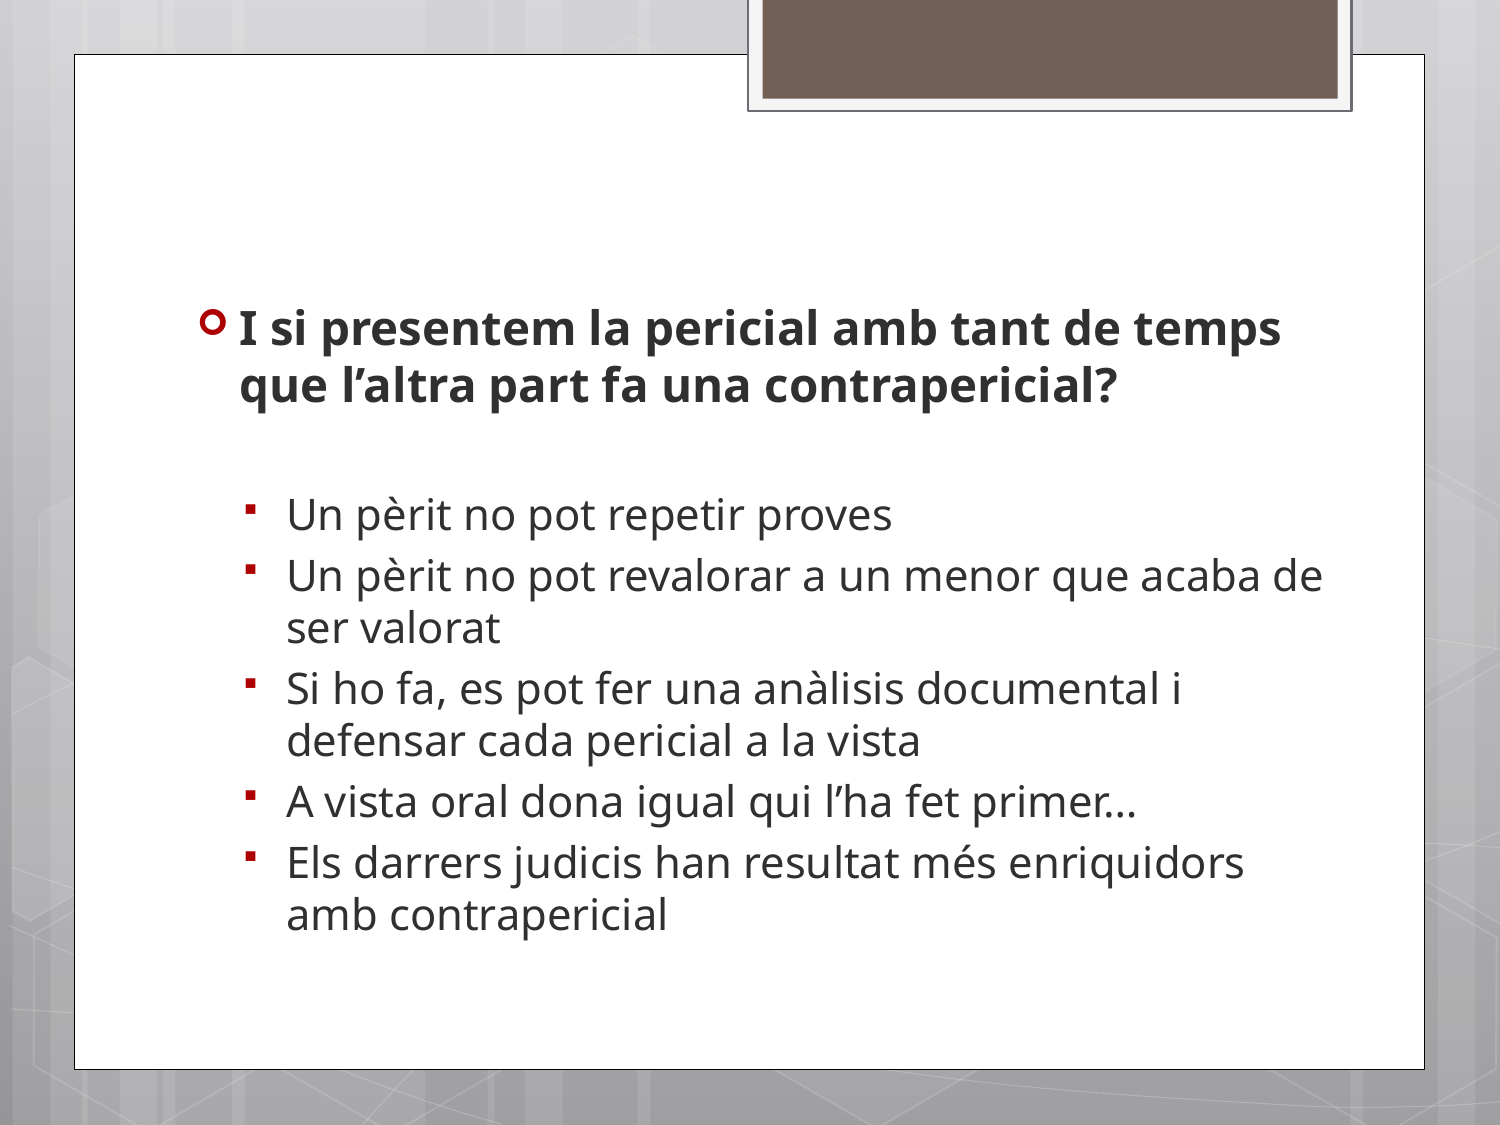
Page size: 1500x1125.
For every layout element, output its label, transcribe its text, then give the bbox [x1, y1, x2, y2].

list I si presentem la pericial amb tant de temps que l’altra part fa una contrapericial? Un pèrit no pot repetir proves Un pèrit no pot revalorar a un menor que acaba de ser valorat Si ho fa, es pot fer una anàlisis documental i defensar cada pericial a la vista A vista oral dona igual qui l’ha fet primer… Els darrers judicis han resultat més enriquidors amb contrapericial [171, 290, 1353, 957]
